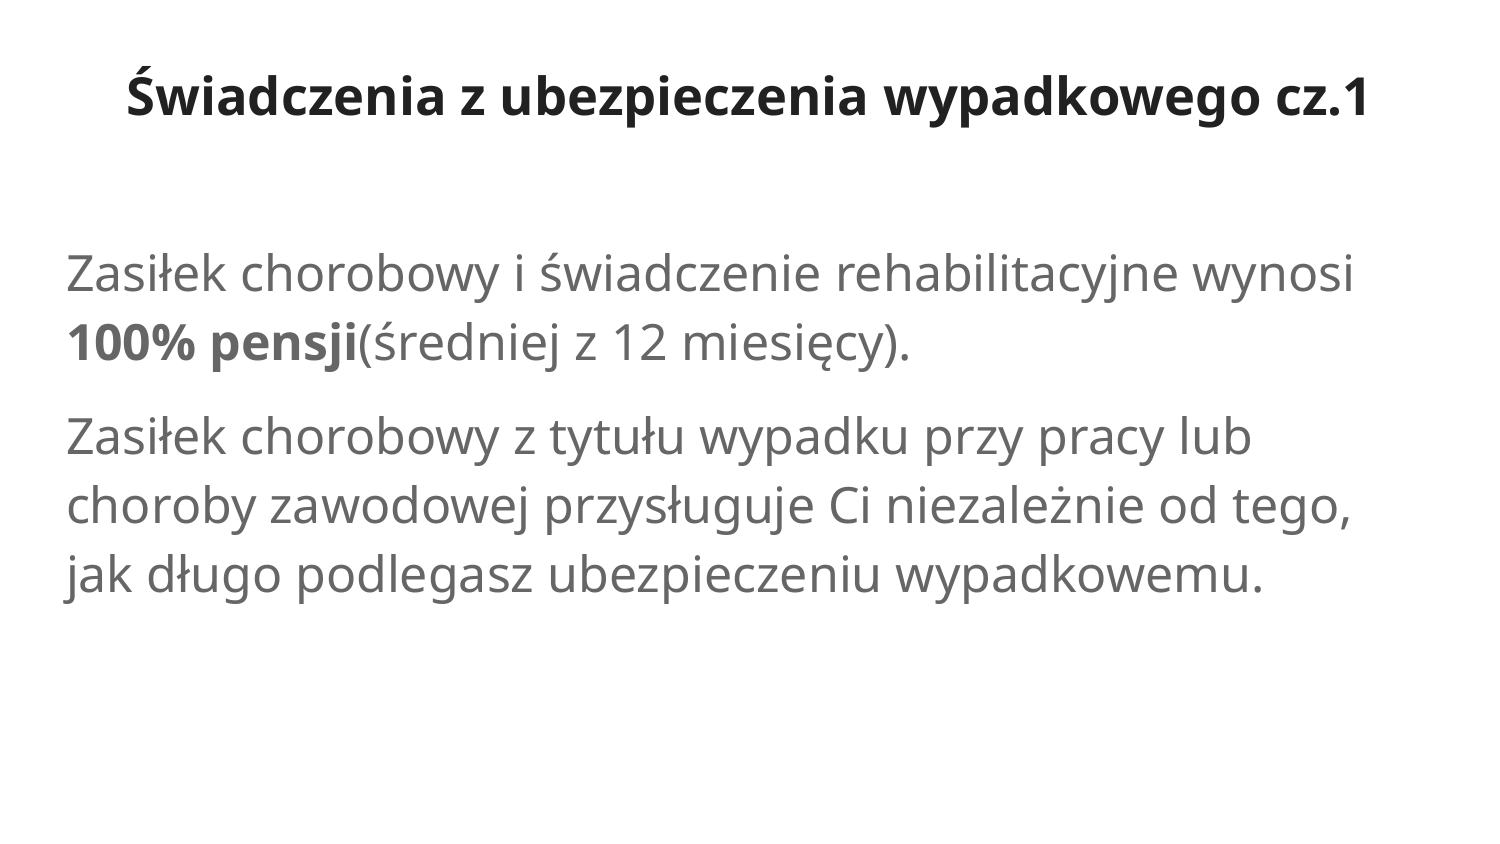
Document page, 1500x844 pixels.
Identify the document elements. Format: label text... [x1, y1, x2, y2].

list Zasiłek chorobowy i świadczenie rehabilitacyjne wynosi 100% pensji(średniej z 12 miesięcy). Zasiłek chorobowy z tytułu wypadku przy pracy lub choroby zawodowej przysługuje Ci niezależnie od tego, jak długo podlegasz ubezpieczeniu wypadkowemu. [51, 217, 1449, 783]
title Świadczenia z ubezpieczenia wypadkowego cz.1 [51, 48, 1449, 180]
